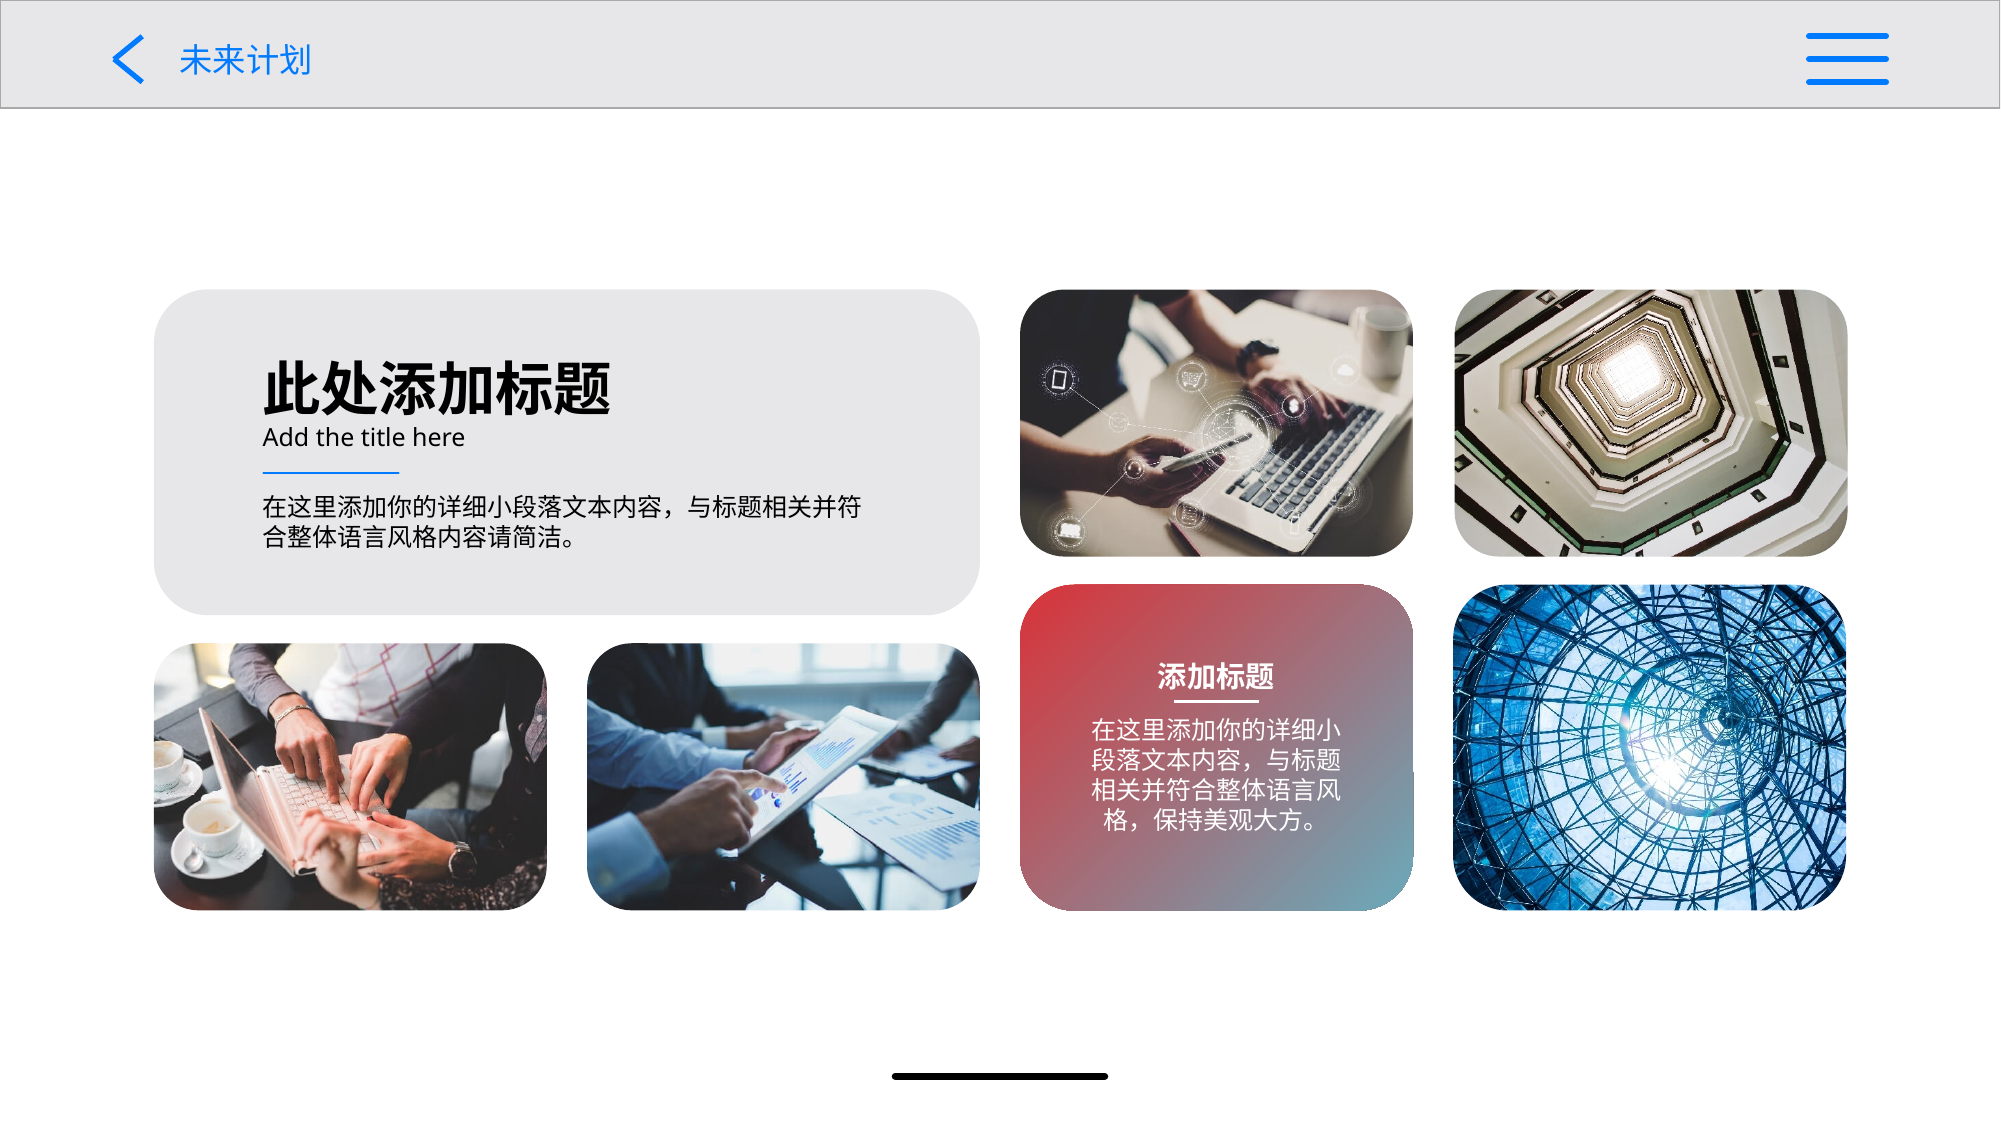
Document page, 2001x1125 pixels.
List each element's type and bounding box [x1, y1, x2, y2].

text_box [1020, 584, 1413, 911]
text_box [153, 289, 980, 616]
picture [1454, 289, 1848, 557]
picture [1453, 584, 1847, 911]
picture [586, 643, 980, 911]
picture [1020, 289, 1413, 557]
picture [153, 643, 547, 911]
